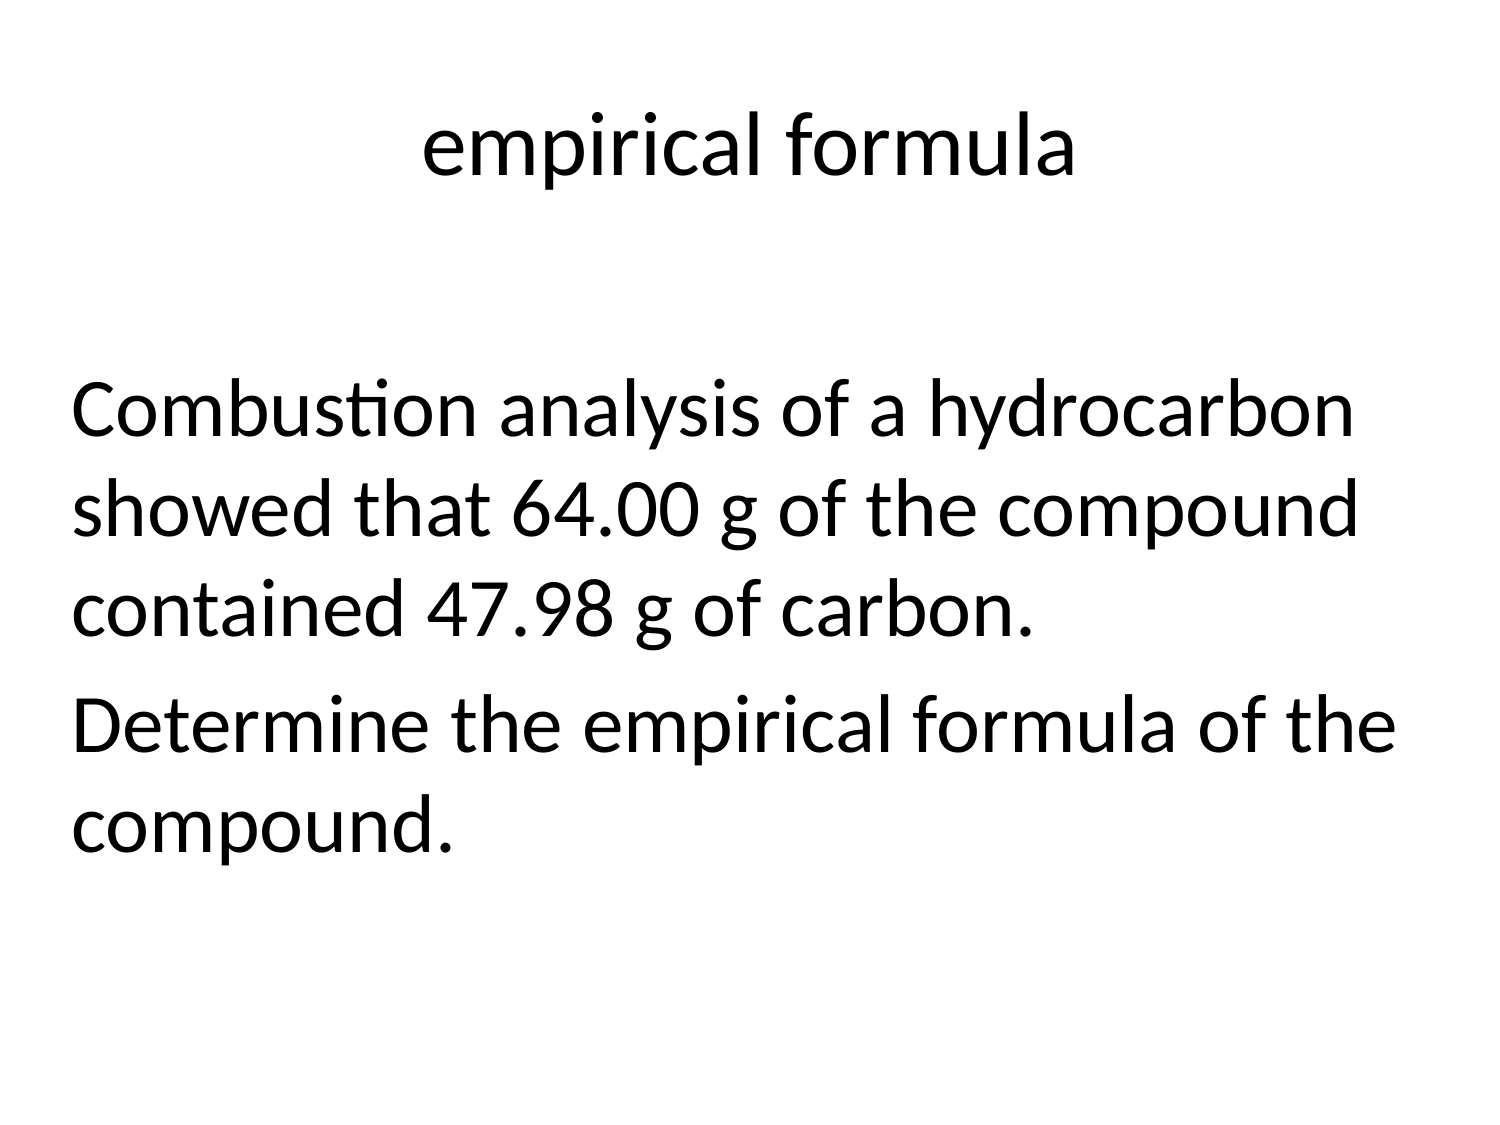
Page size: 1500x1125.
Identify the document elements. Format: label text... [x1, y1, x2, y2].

list Combustion analysis of a hydrocarbon showed that 64.00 g of the compound contained 47.98 g of carbon. Determine the empirical formula of the compound. [0, 345, 1500, 1005]
title empirical formula [75, 45, 1425, 233]
